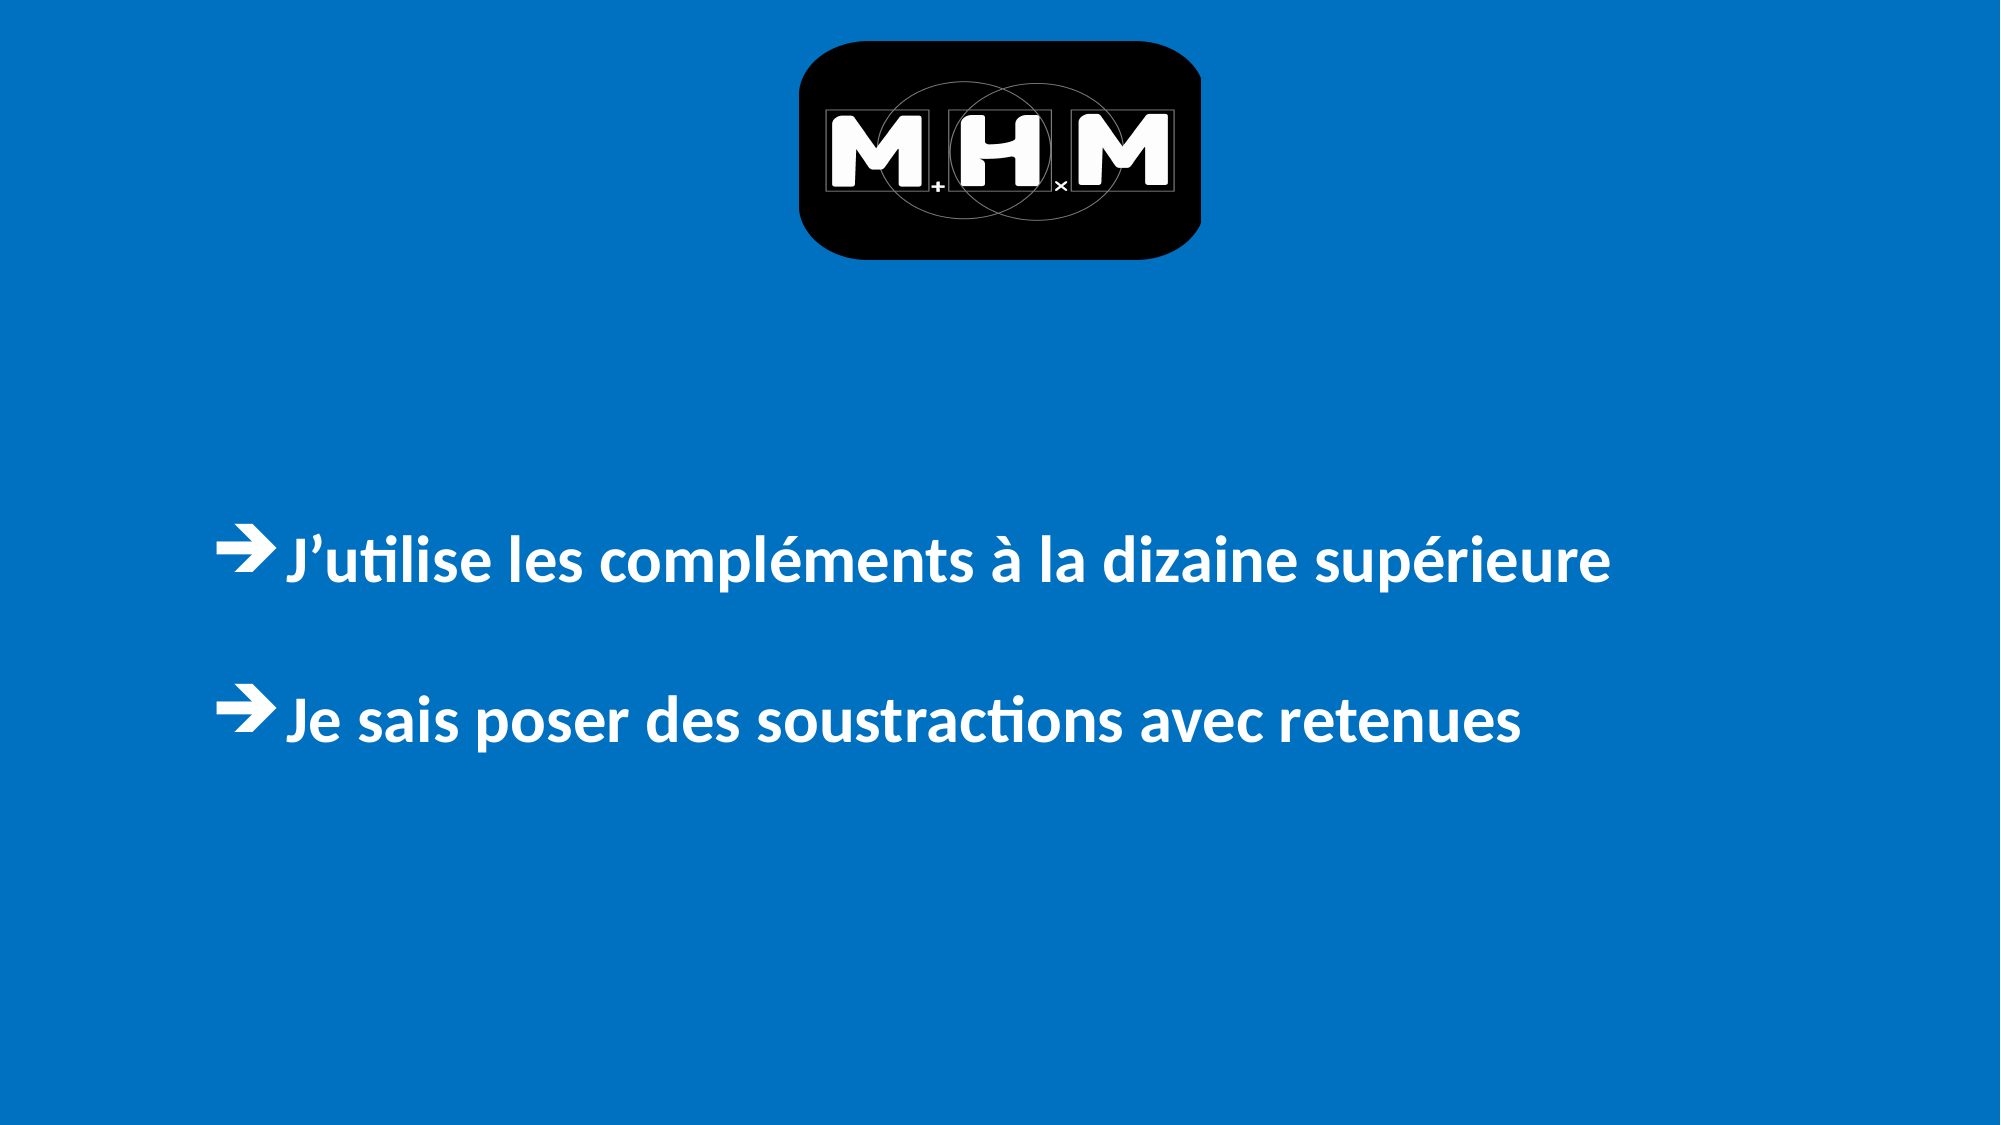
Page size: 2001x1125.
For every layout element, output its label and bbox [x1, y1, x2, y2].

text_box [0, 0, 2000, 1125]
